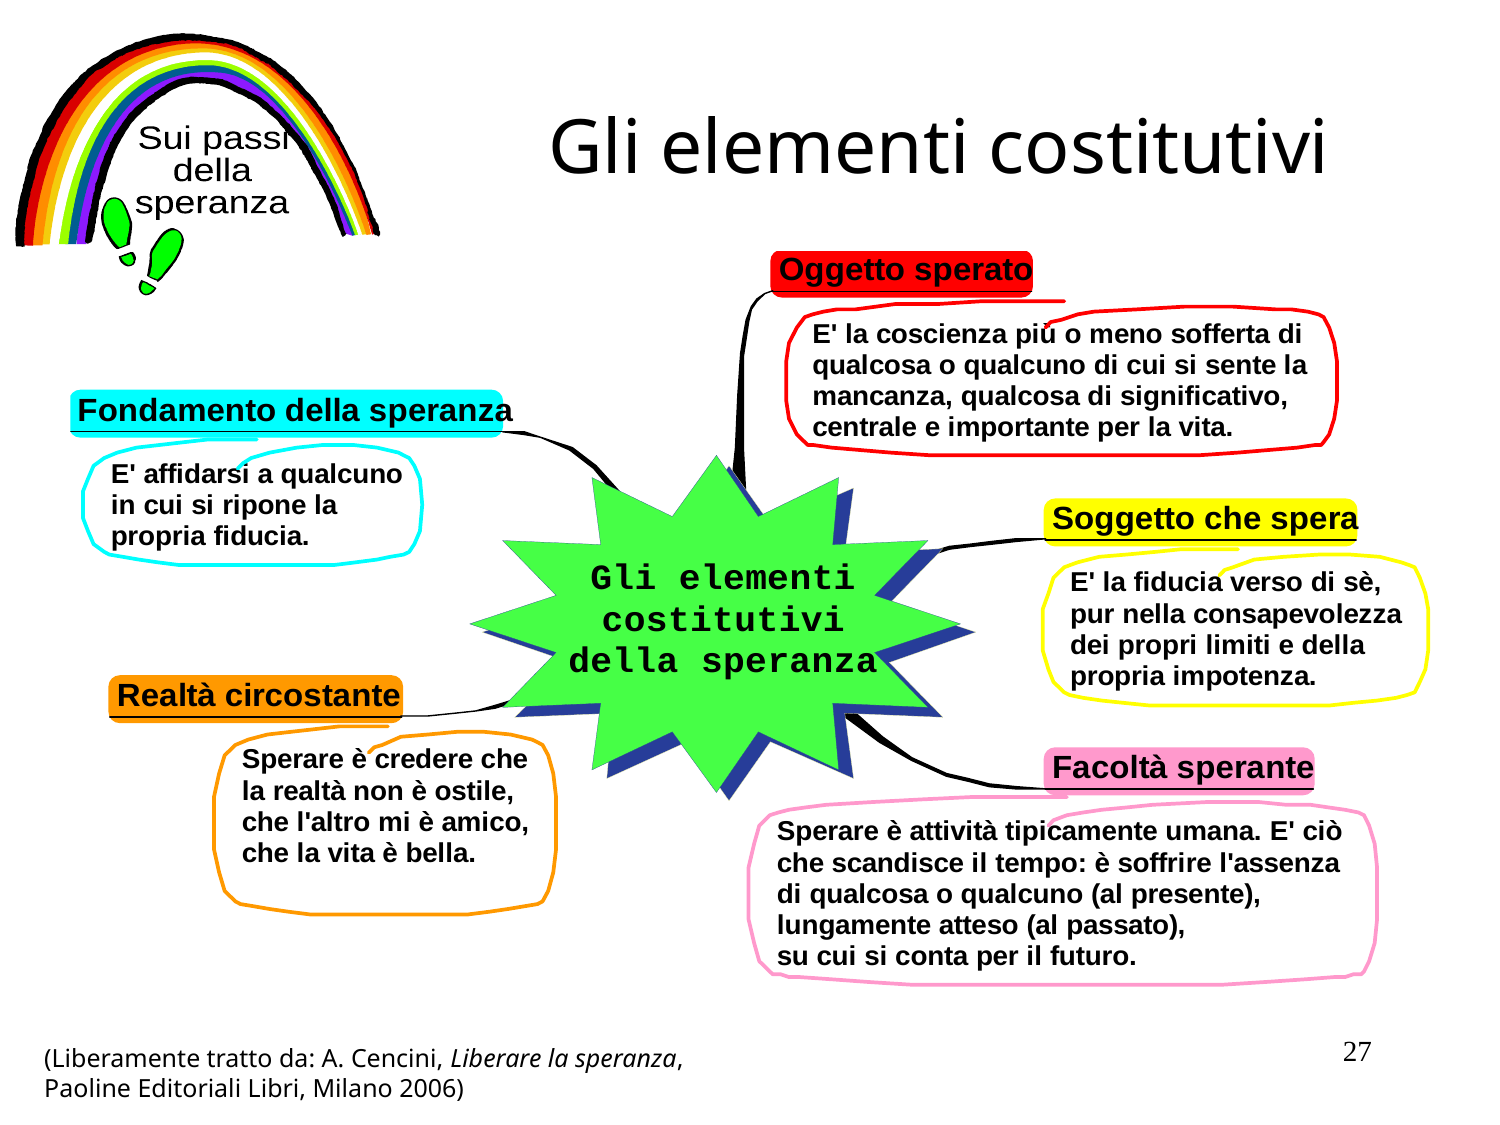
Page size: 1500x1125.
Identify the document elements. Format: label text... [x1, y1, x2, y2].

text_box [11, 30, 385, 249]
text_box (Liberamente tratto da: A. Cencini, Liberare la speranza, Paoline Editoriali Libri, Milano 2006) [29, 1034, 857, 1110]
text_box Gli elementi costitutivi [525, 91, 1353, 196]
slide_number 27 [1074, 1024, 1388, 1101]
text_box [70, 251, 1436, 999]
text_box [100, 196, 185, 250]
